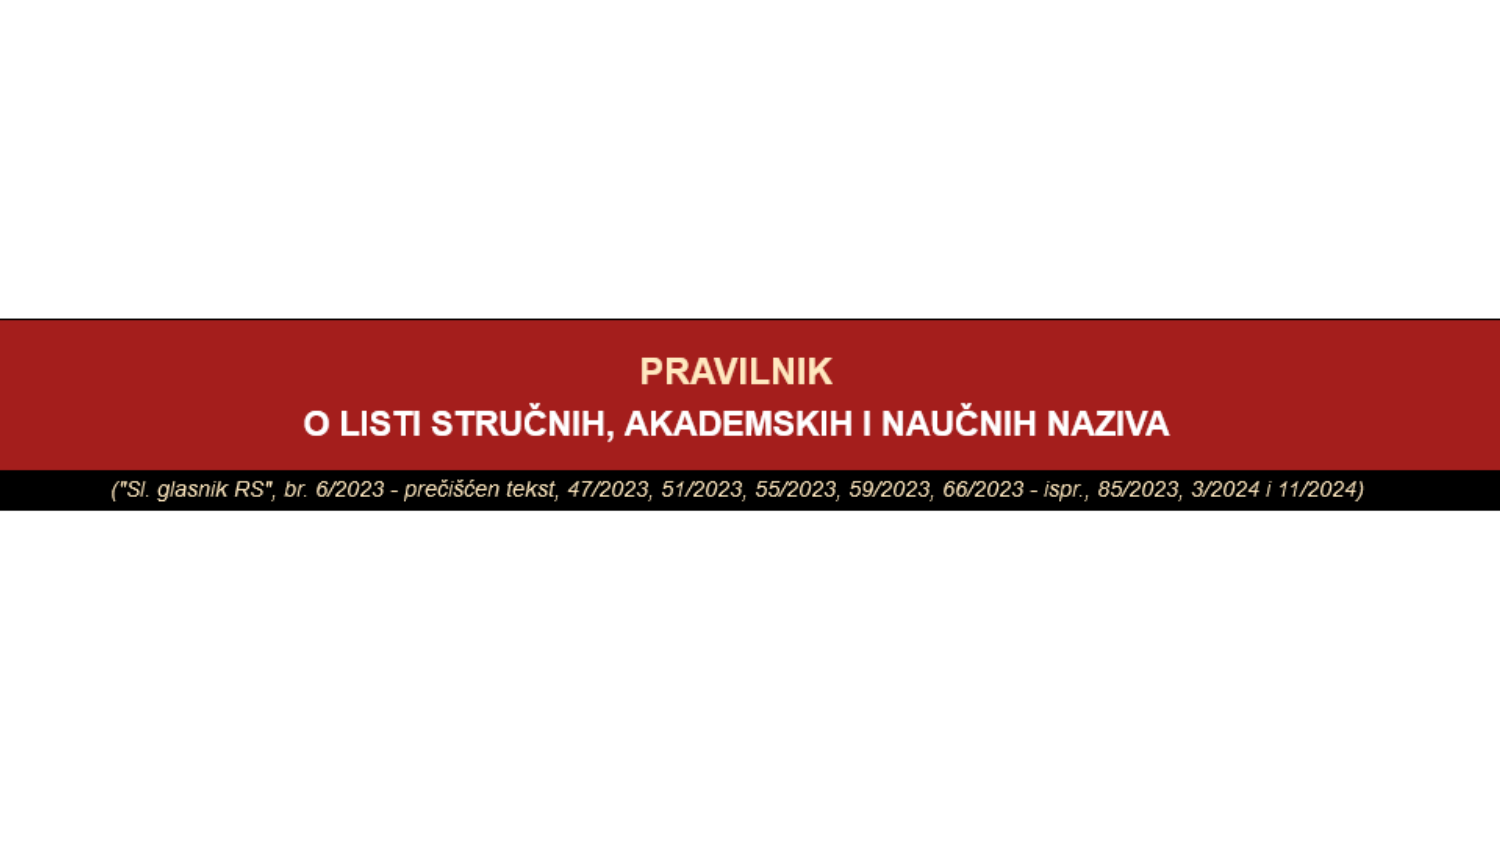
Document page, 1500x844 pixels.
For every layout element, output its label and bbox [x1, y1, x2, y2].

picture [0, 312, 1500, 536]
